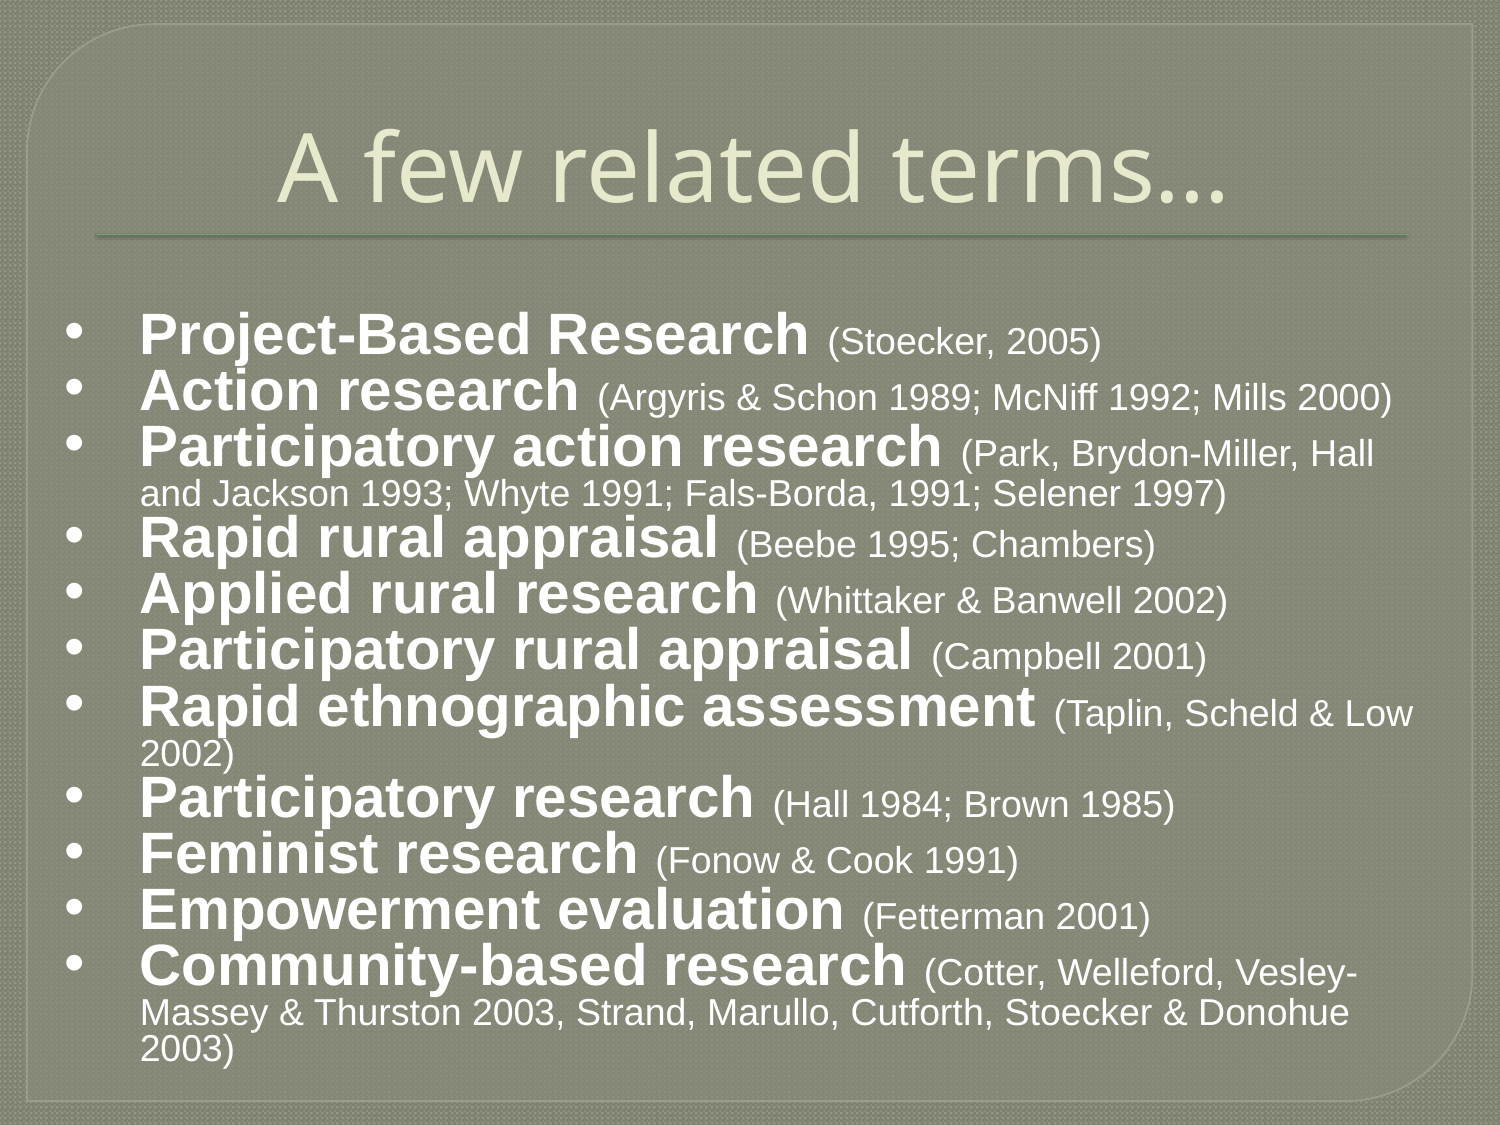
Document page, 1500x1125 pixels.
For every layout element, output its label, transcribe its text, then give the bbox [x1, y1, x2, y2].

text_box Project-Based Research (Stoecker, 2005) Action research (Argyris & Schon 1989; McNiff 1992; Mills 2000) Participatory action research (Park, Brydon-Miller, Hall and Jackson 1993; Whyte 1991; Fals-Borda, 1991; Selener 1997) Rapid rural appraisal (Beebe 1995; Chambers) Applied rural research (Whittaker & Banwell 2002) Participatory rural appraisal (Campbell 2001) Rapid ethnographic assessment (Taplin, Scheld & Low 2002) Participatory research (Hall 1984; Brown 1985) Feminist research (Fonow & Cook 1991) Empowerment evaluation (Fetterman 2001) Community-based research (Cotter, Welleford, Vesley-Massey & Thurston 2003, Strand, Marullo, Cutforth, Stoecker & Donohue 2003) [50, 301, 1450, 1077]
title A few related terms… [75, 41, 1425, 230]
